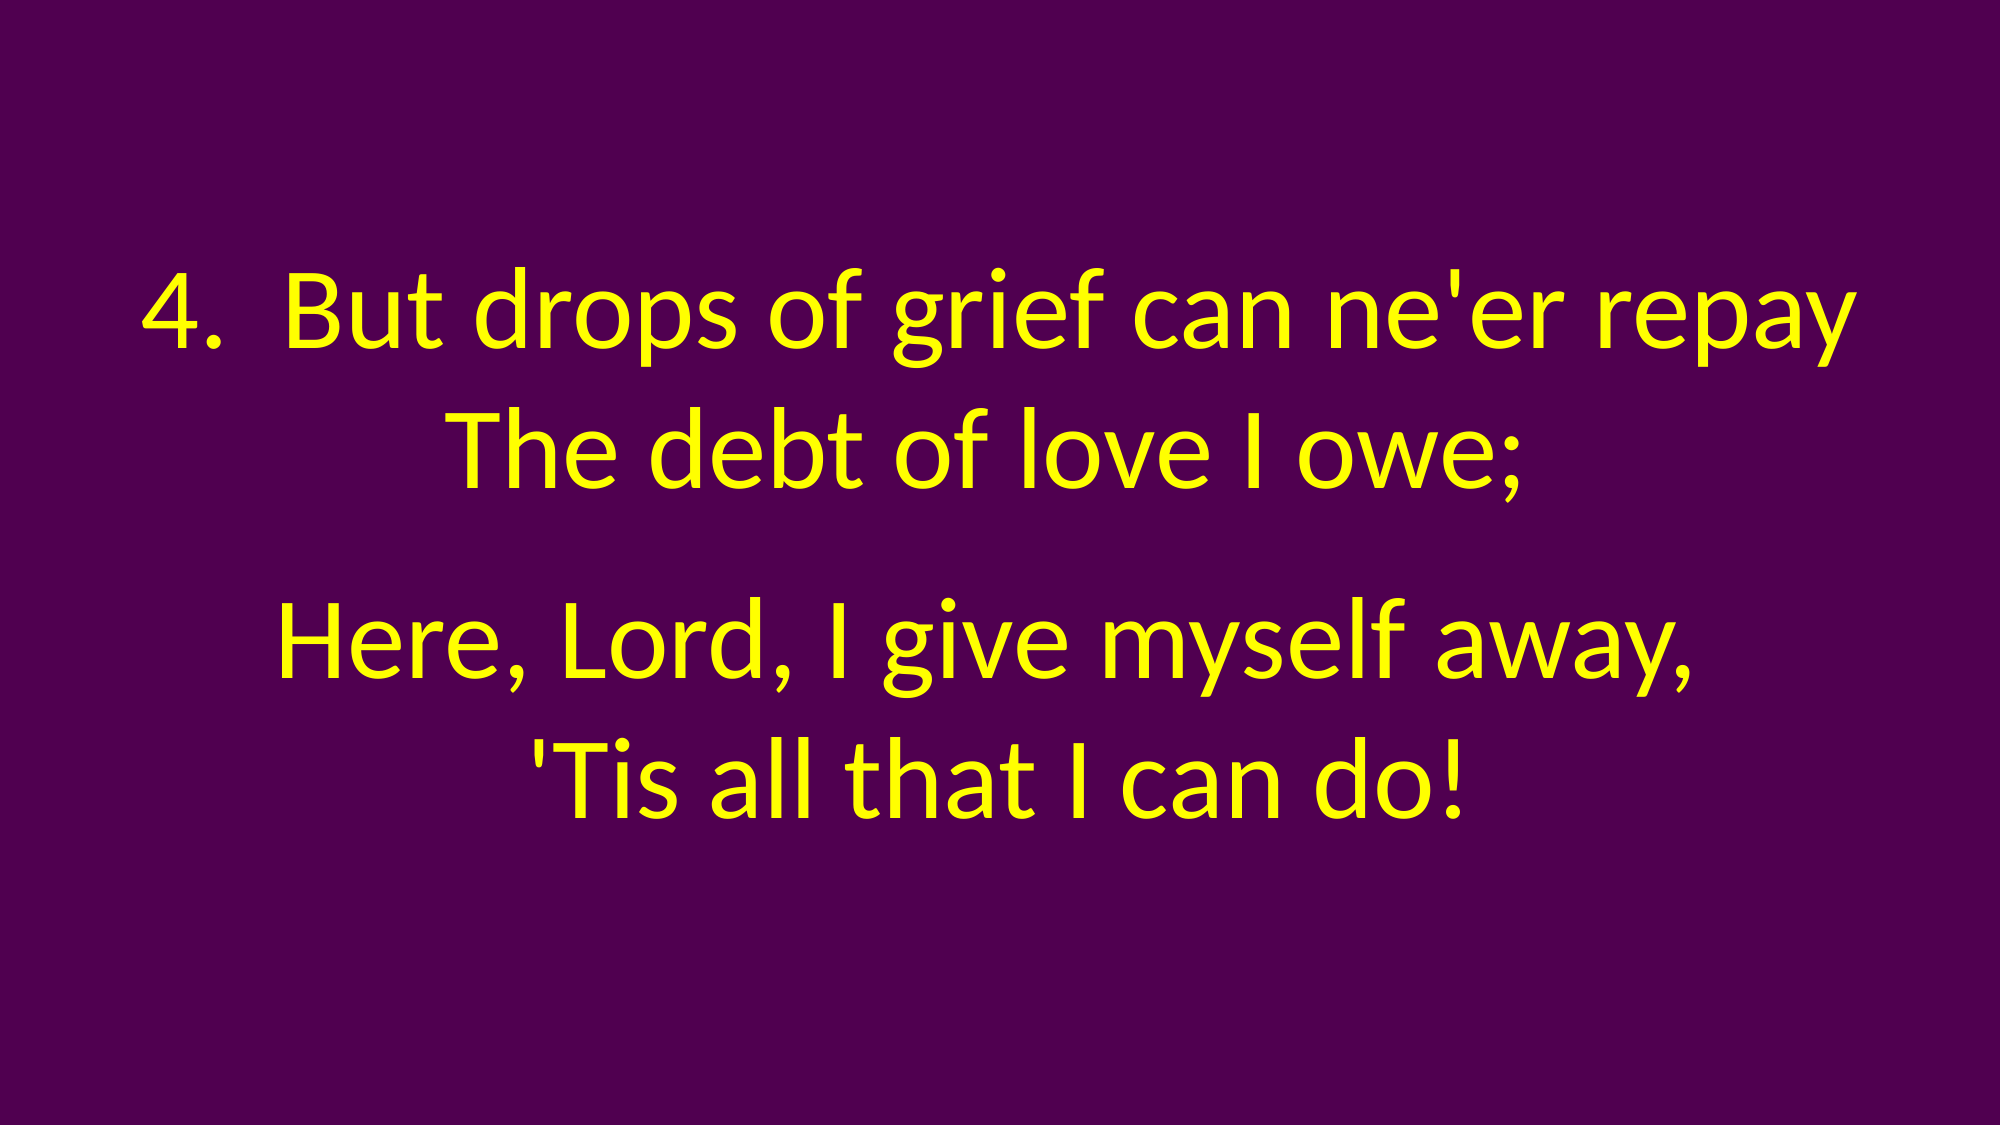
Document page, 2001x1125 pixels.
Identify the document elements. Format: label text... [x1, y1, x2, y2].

text_box 4. But drops of grief can ne'er repay The debt of love I owe; Here, Lord, I give myself away, 'Tis all that I can do! [0, 224, 2000, 850]
